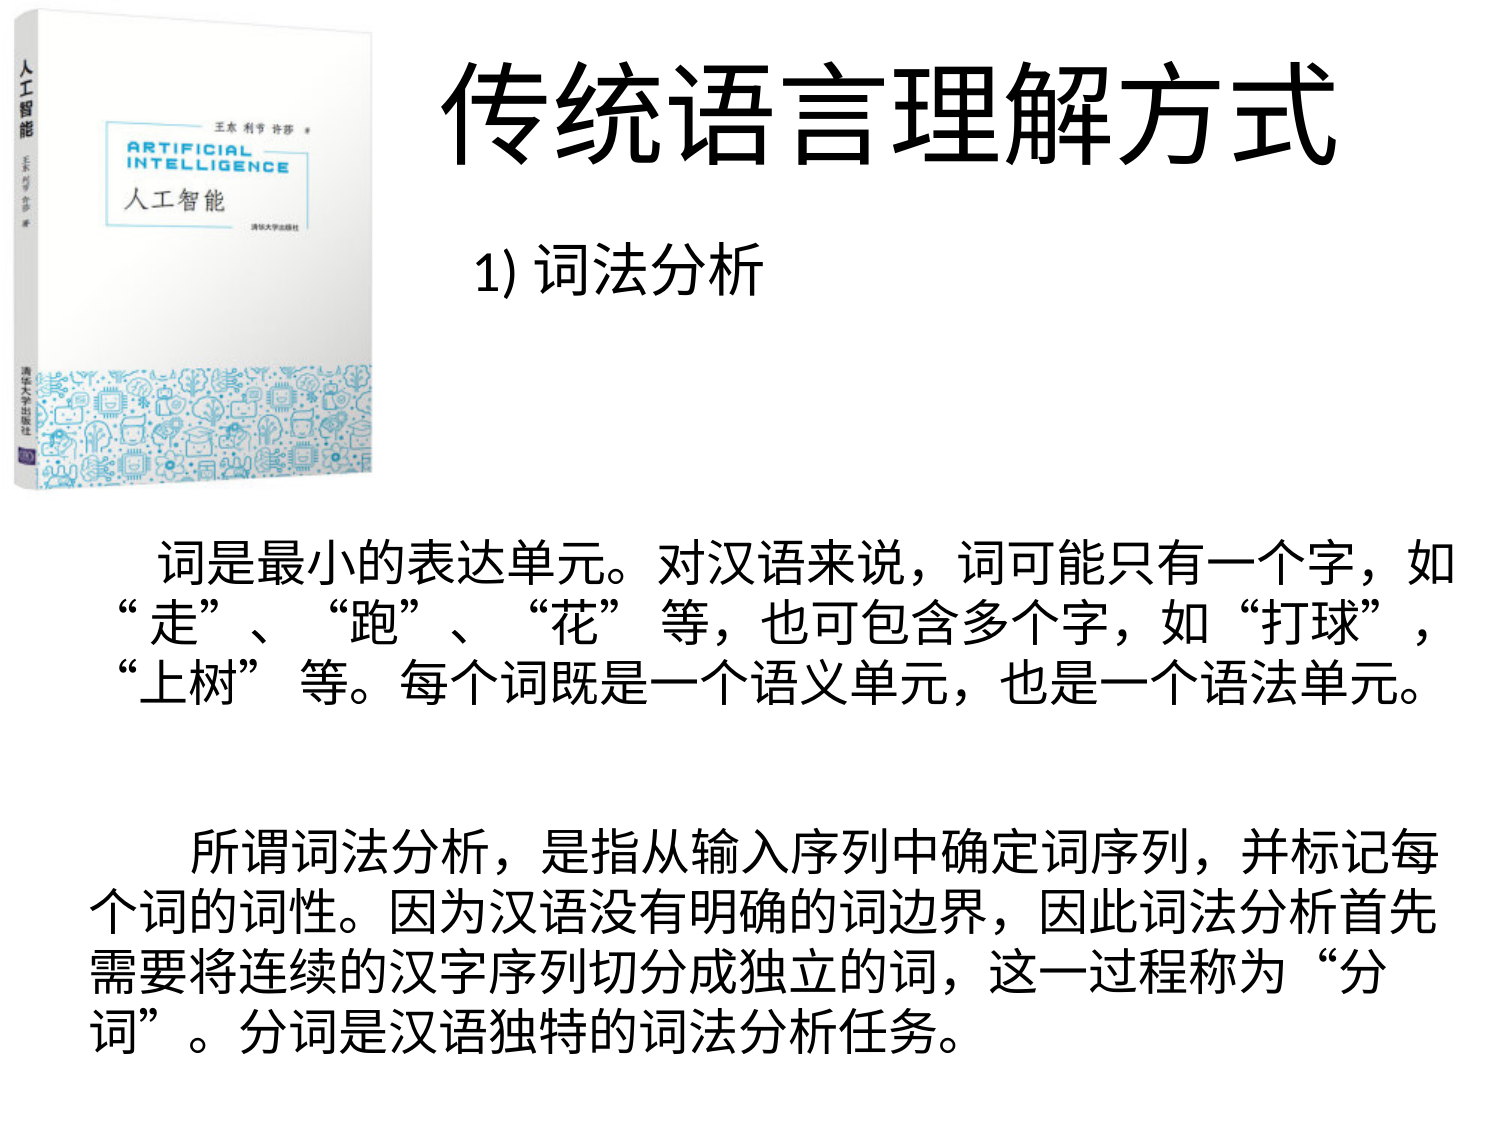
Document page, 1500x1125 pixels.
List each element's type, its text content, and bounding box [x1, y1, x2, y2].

text_box 词是最小的表达单元。对汉语来说，词可能只有一个字，如“ 走”、“跑”、“花” 等，也可包含多个字，如“打球”，“上树” 等。每个词既是一个语义单元，也是一个语法单元。 [73, 523, 1477, 719]
text_box 传统语言理解方式 [424, 52, 1355, 189]
text_box 所谓词法分析，是指从输入序列中确定词序列，并标记每个词的词性。因为汉语没有明确的词边界，因此词法分析首先需要将连续的汉字序列切分成独立的词，这一过程称为“分词”。分词是汉语独特的词法分析任务。 [73, 813, 1477, 1068]
picture [0, 0, 441, 510]
text_box 1)词法分析 [456, 225, 1192, 311]
